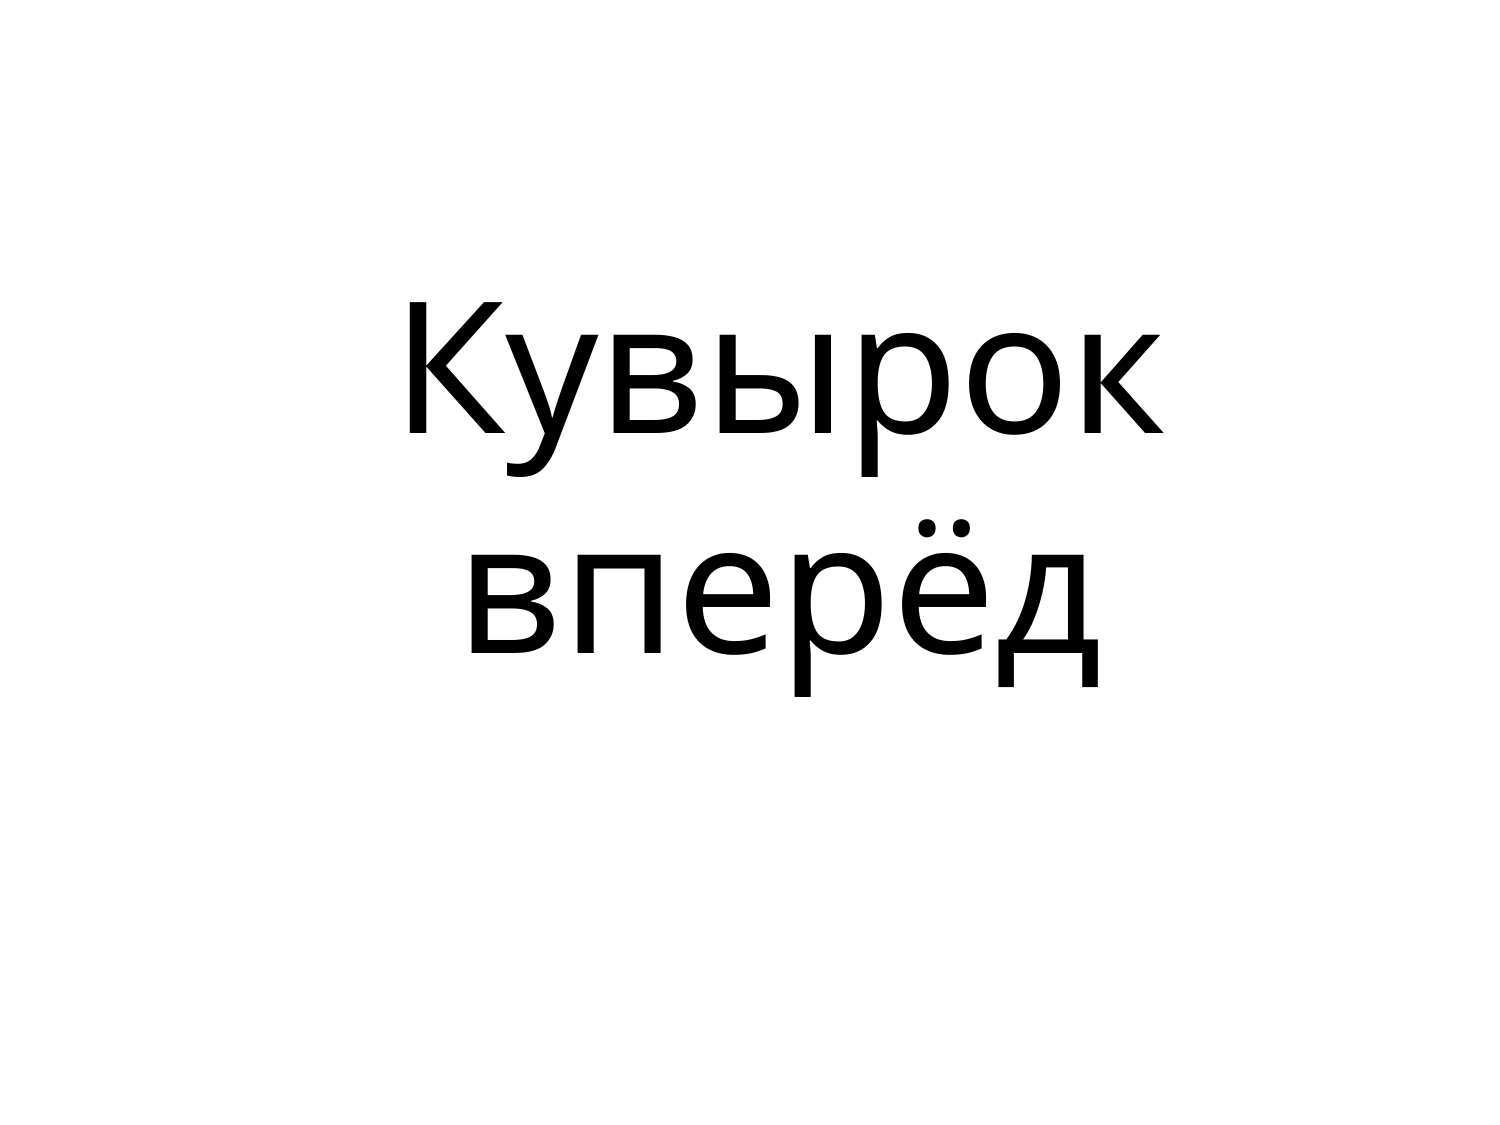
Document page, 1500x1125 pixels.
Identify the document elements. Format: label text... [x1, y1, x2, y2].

title Кувырок вперёд [112, 349, 1447, 591]
